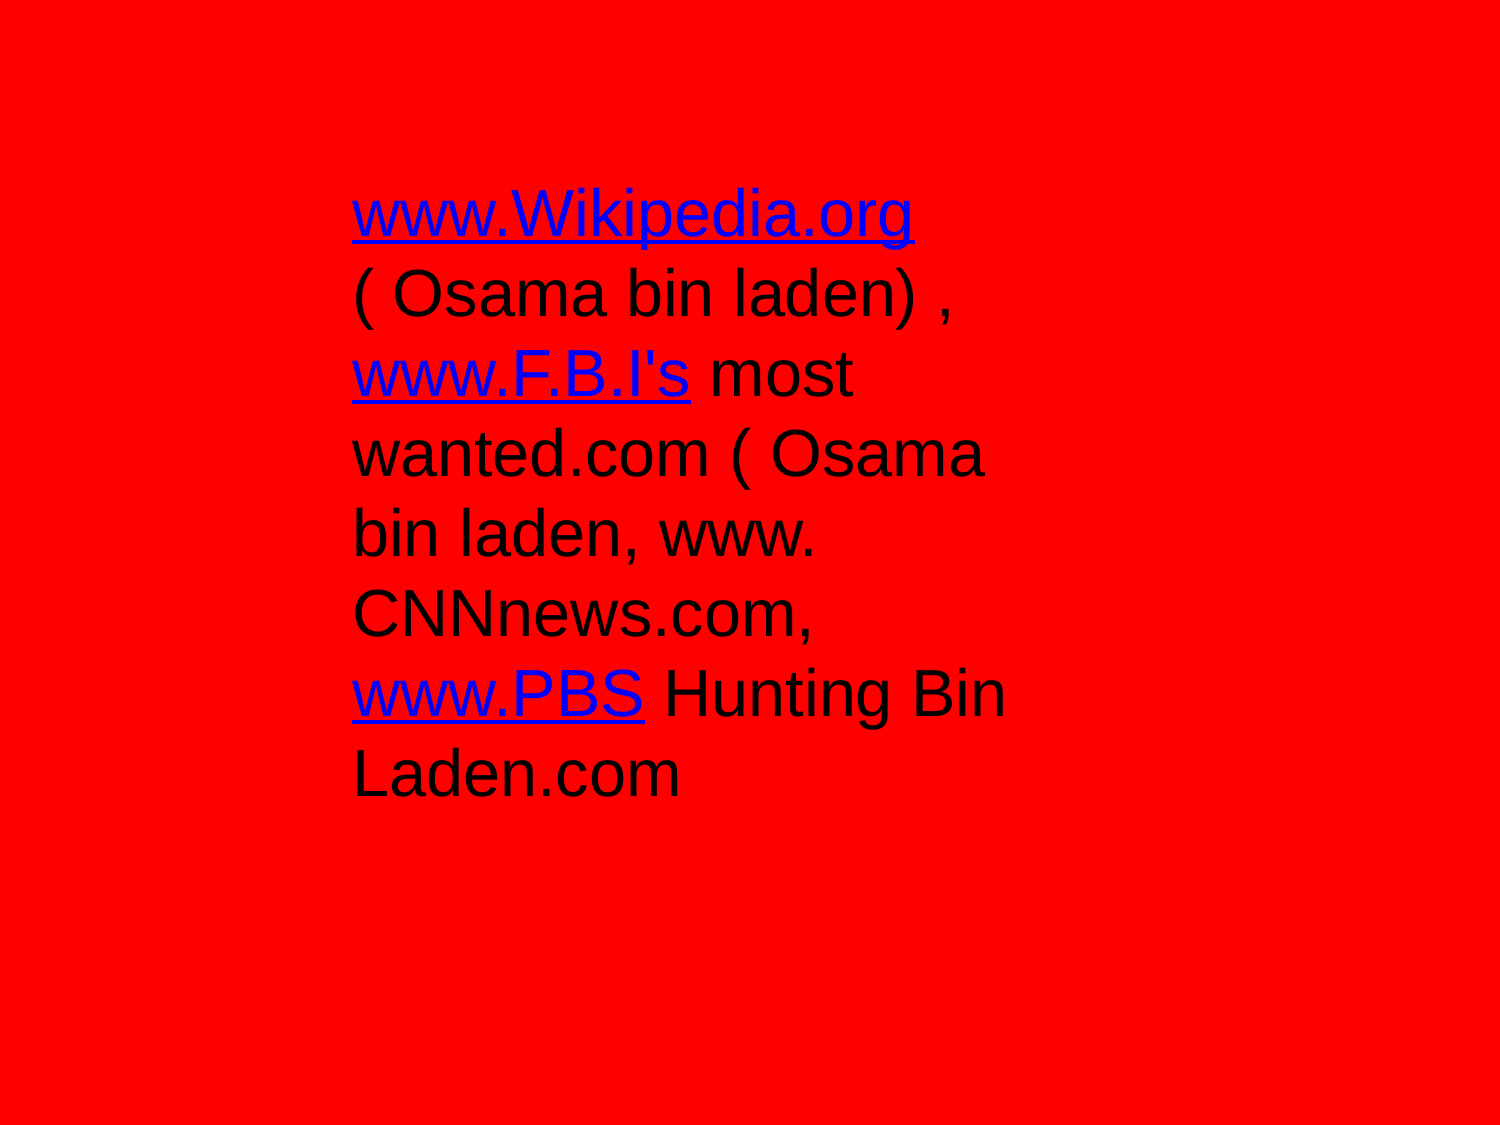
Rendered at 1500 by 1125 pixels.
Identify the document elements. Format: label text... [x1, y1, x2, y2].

text_box www.Wikipedia.org( Osama bin laden) , www.F.B.I's most wanted.com ( Osama bin laden, www. CNNnews.com, www.PBS Hunting Bin Laden.com [337, 162, 1088, 817]
